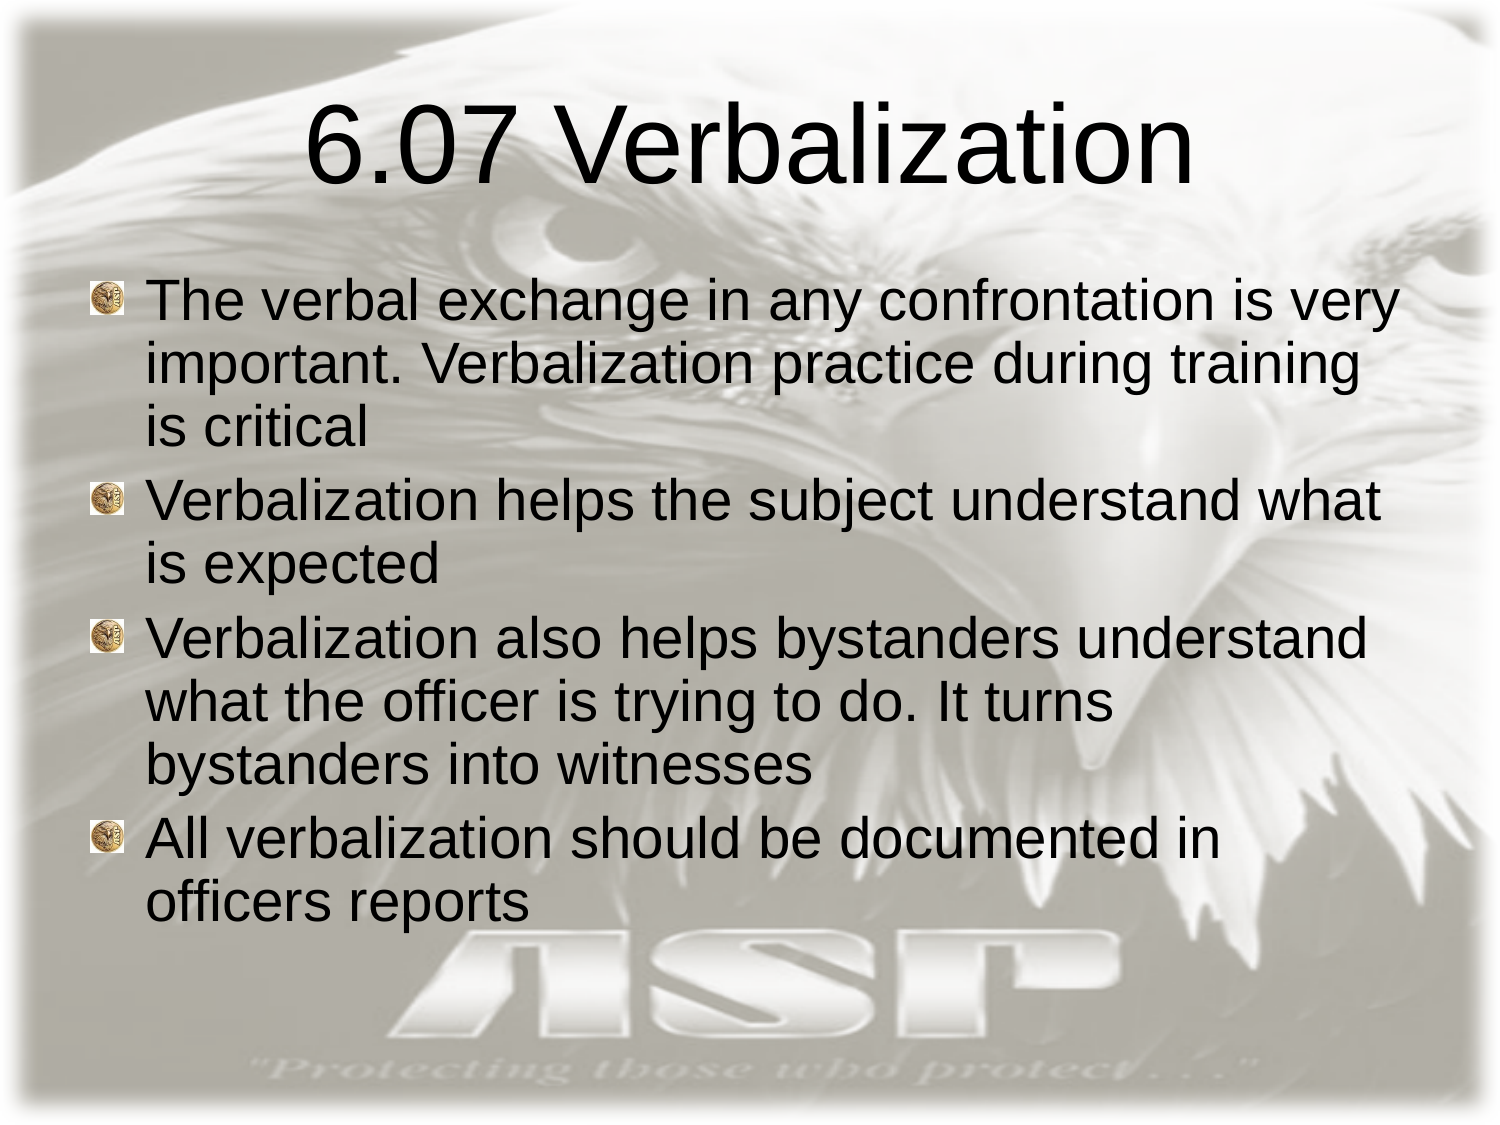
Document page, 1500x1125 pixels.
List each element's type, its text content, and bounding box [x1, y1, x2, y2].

picture [90, 820, 124, 853]
title 6.07 Verbalization [75, 45, 1425, 233]
picture [90, 619, 124, 653]
picture [90, 281, 124, 315]
picture [90, 482, 124, 515]
list The verbal exchange in any confrontation is very important. Verbalization practice during training is critical Verbalization helps the subject understand what is expected Verbalization also helps bystanders understand what the officer is trying to do. It turns bystanders into witnesses All verbalization should be documented in officers reports [75, 262, 1425, 1005]
